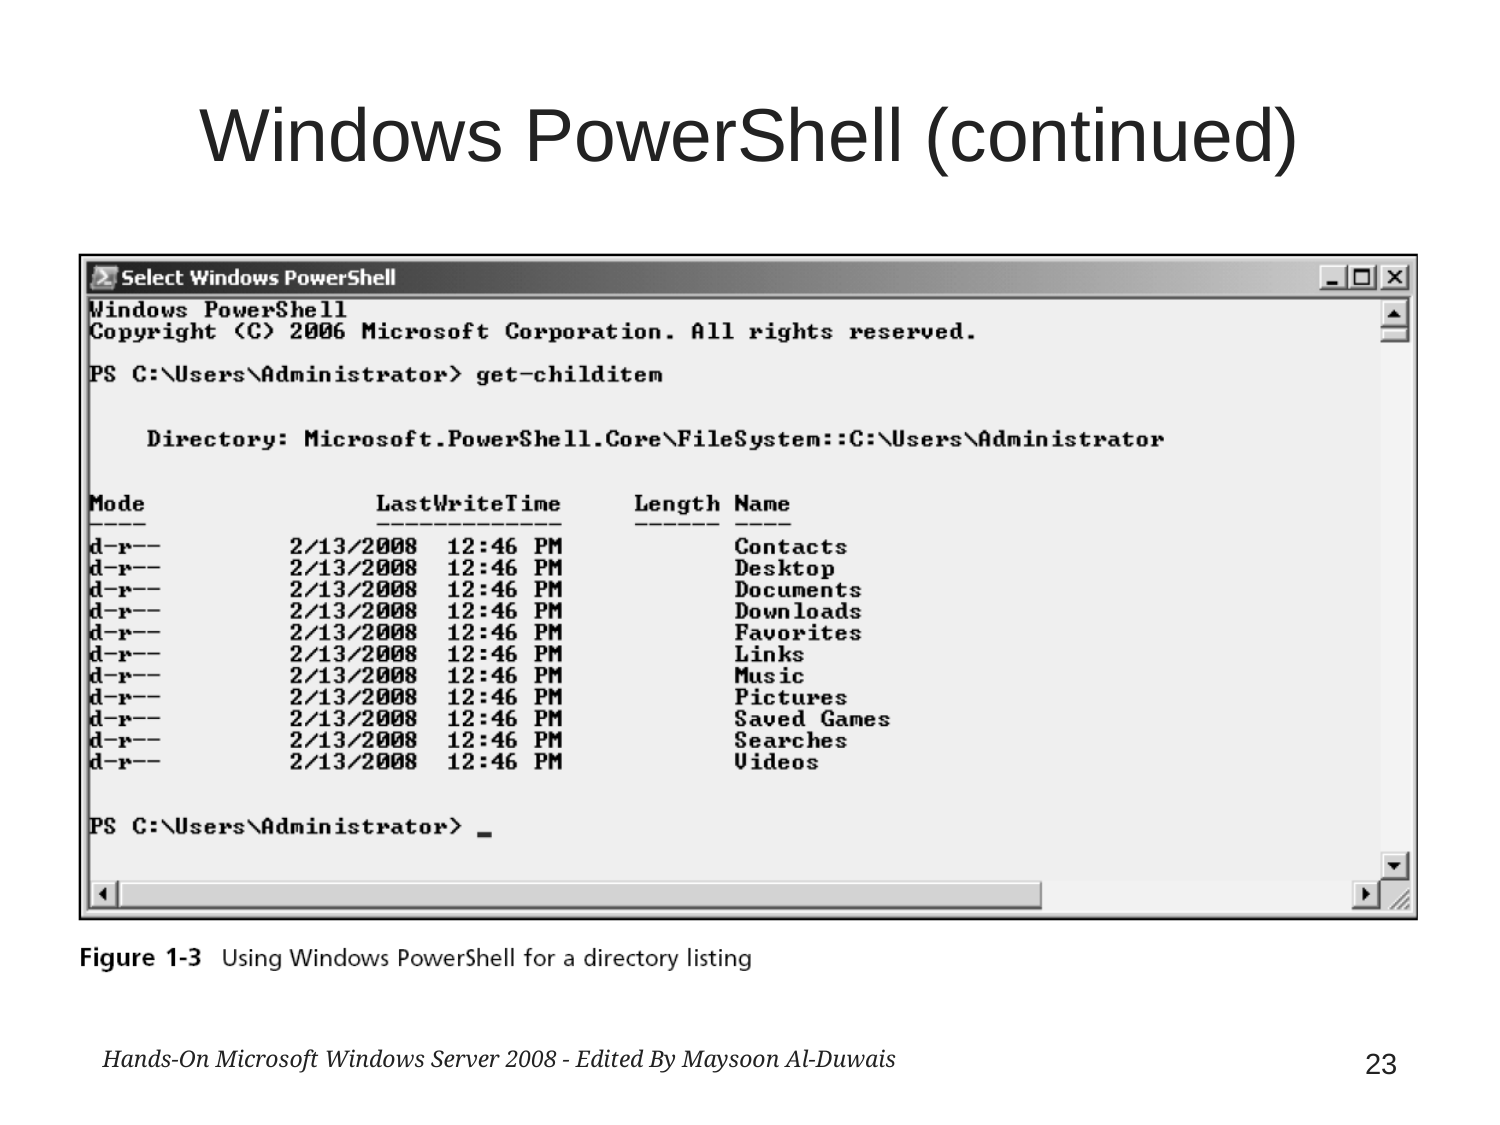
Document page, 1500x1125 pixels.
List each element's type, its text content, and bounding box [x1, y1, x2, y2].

slide_number 23 [1074, 1037, 1413, 1101]
title Windows PowerShell (continued) [87, 37, 1413, 226]
picture [74, 249, 1424, 977]
footer Hands-On Microsoft Windows Server 2008 - Edited By Maysoon Al-Duwais [87, 1037, 1051, 1101]
